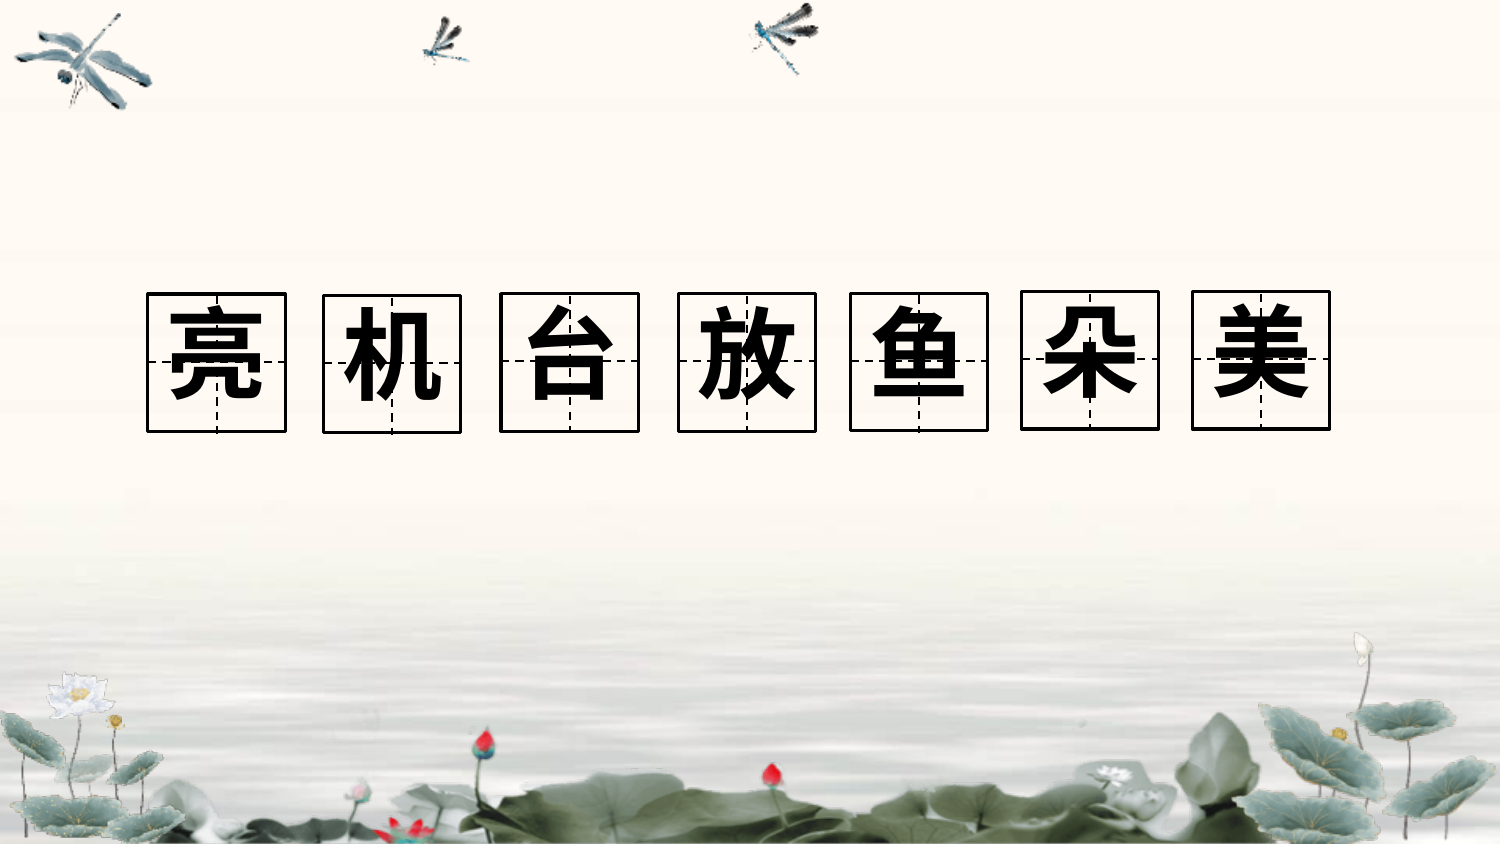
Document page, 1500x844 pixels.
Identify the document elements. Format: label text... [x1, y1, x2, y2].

picture [0, 0, 1500, 844]
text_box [323, 295, 461, 435]
text_box 机 [327, 285, 461, 295]
text_box 亮 [152, 284, 286, 293]
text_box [1192, 291, 1330, 432]
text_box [850, 293, 988, 433]
text_box 美 [1196, 282, 1330, 291]
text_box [678, 293, 816, 434]
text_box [147, 293, 286, 434]
text_box 朵 [1025, 282, 1159, 291]
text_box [1021, 291, 1159, 432]
text_box 放 [682, 284, 816, 293]
text_box 鱼 [854, 283, 988, 293]
text_box 台 [505, 284, 639, 293]
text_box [500, 293, 639, 434]
